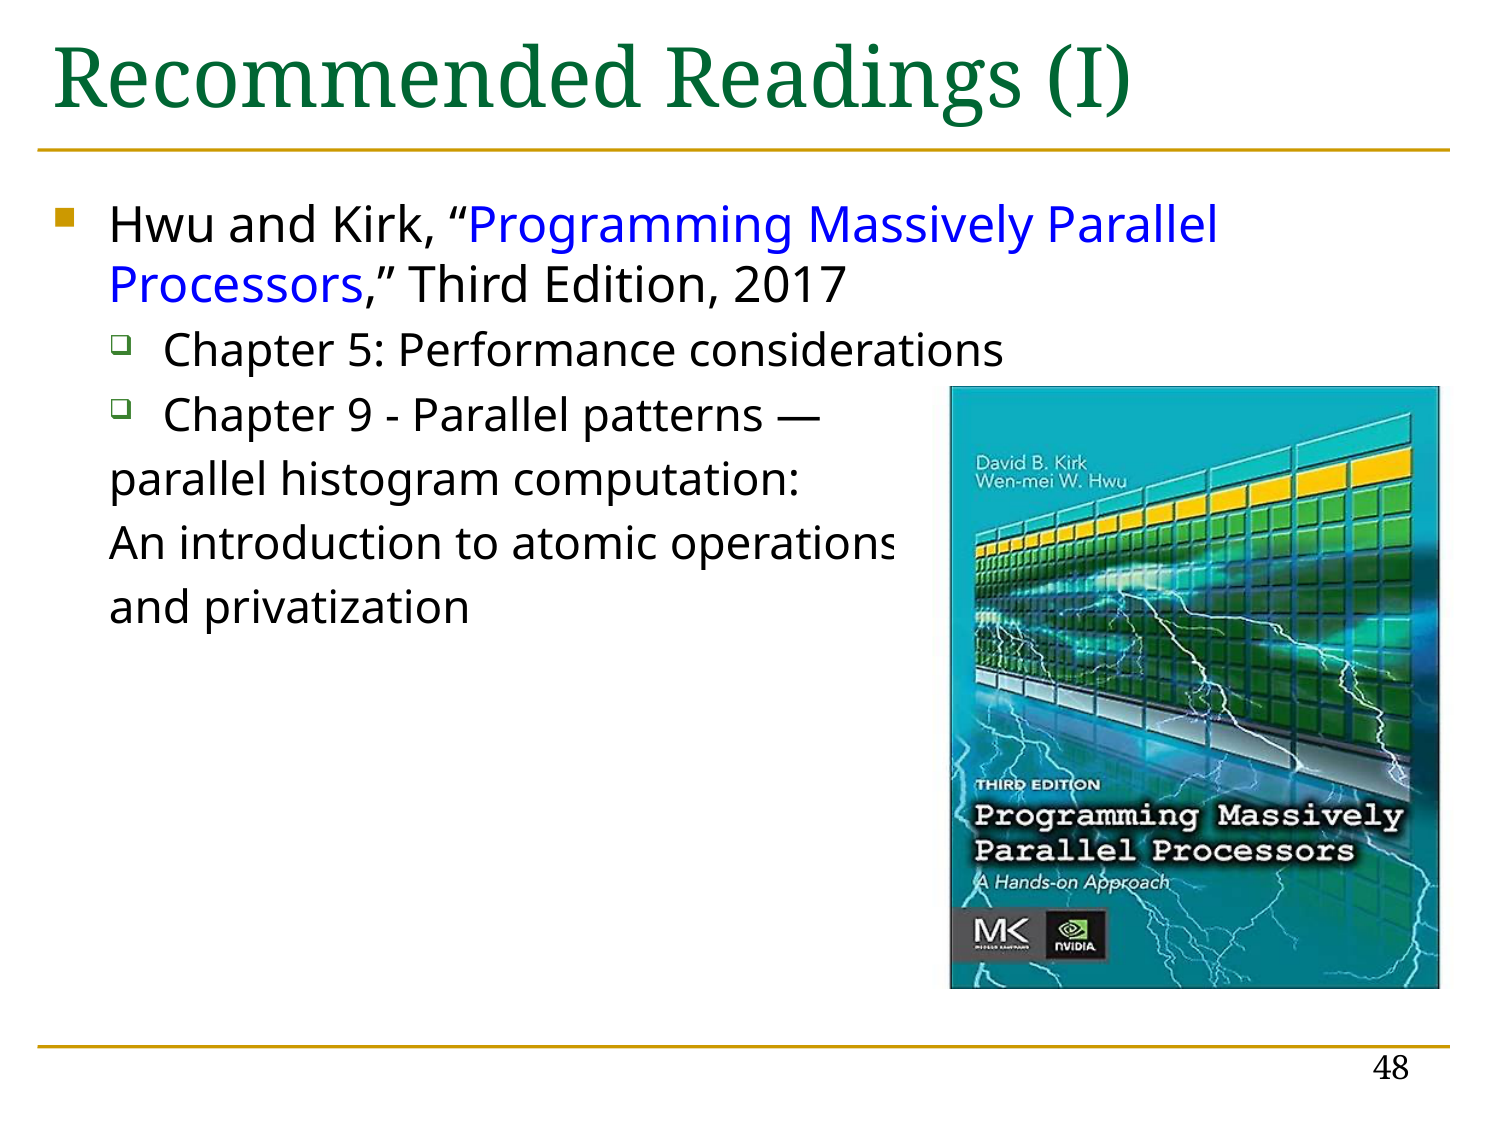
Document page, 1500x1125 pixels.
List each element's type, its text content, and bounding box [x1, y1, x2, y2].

slide_number 48 [1074, 1023, 1426, 1100]
picture [894, 386, 1498, 989]
list Hwu and Kirk, “Programming Massively Parallel Processors,” Third Edition, 2017 Chapter 5: Performance considerations Chapter 9 - Parallel patterns — parallel histogram computation: An introduction to atomic operations and privatization [37, 184, 1471, 1048]
title Recommended Readings (I) [37, 0, 1451, 150]
